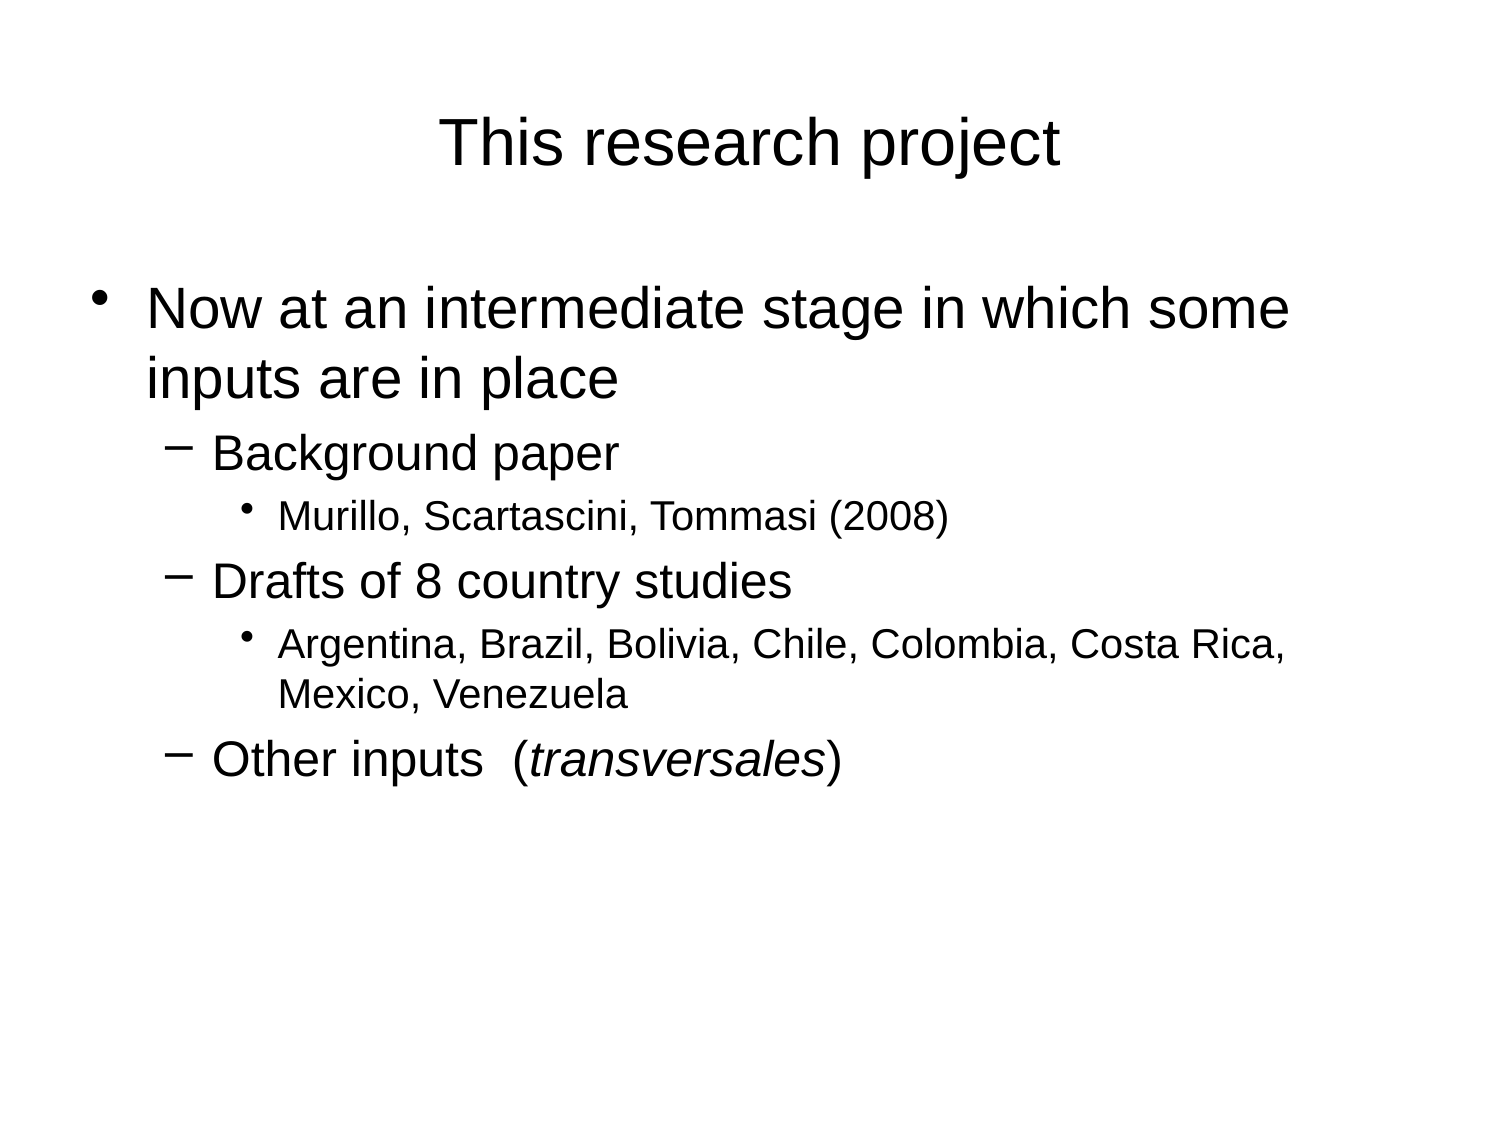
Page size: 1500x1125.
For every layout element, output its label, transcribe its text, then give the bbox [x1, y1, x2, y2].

title This research project [74, 44, 1426, 233]
list Now at an intermediate stage in which some inputs are in place Background paper Murillo, Scartascini, Tommasi (2008) Drafts of 8 country studies Argentina, Brazil, Bolivia, Chile, Colombia, Costa Rica, Mexico, Venezuela Other inputs (transversales) [74, 262, 1426, 1006]
